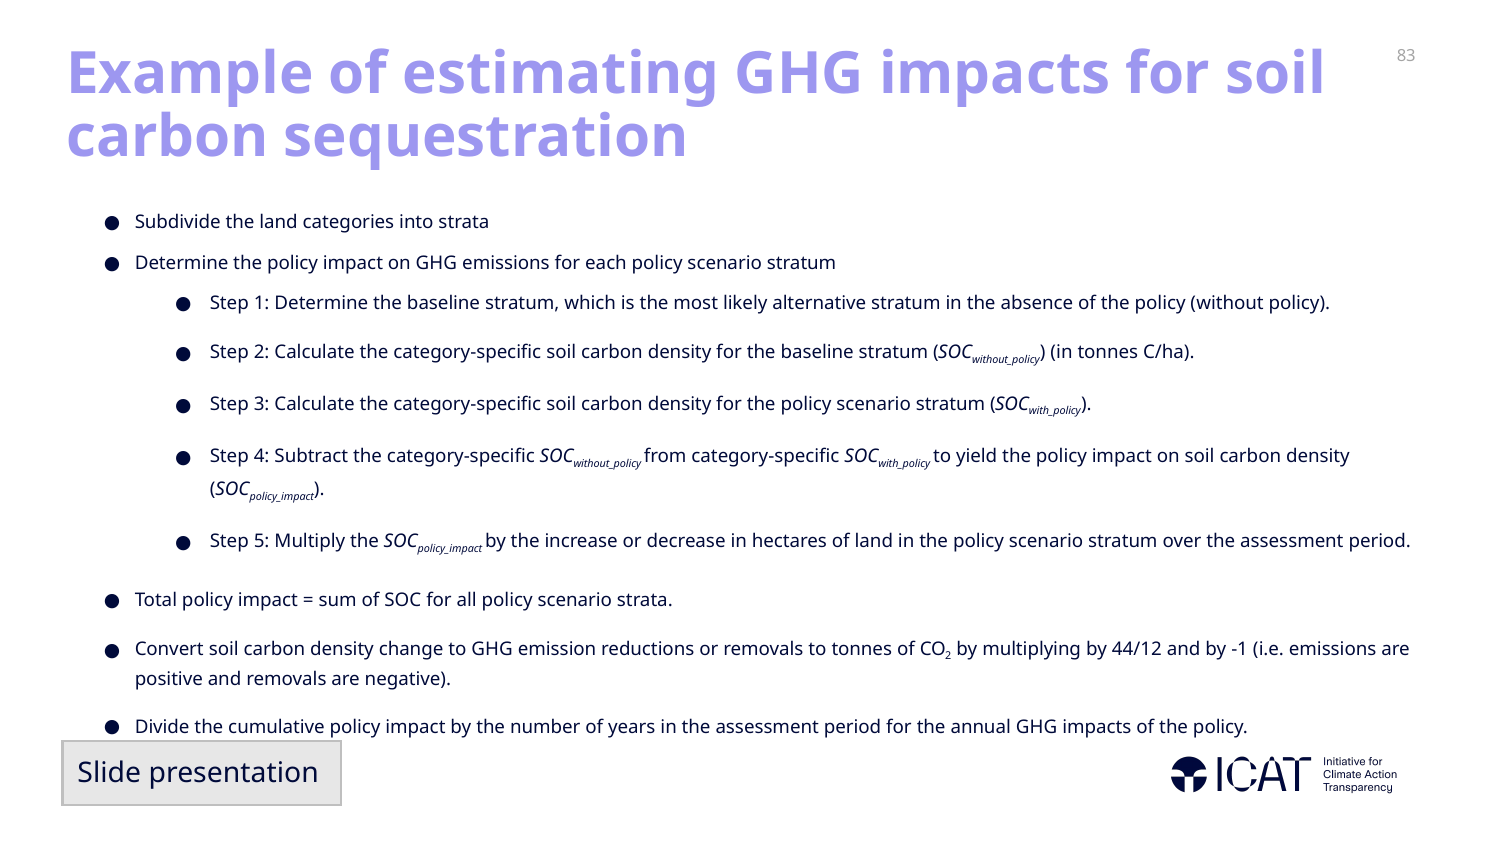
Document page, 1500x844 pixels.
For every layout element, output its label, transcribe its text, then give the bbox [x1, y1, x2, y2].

title Example of estimating GHG impacts for soil carbon sequestration [51, 35, 1449, 177]
text_box [100, 764, 274, 795]
list Subdivide the land categories into strata Determine the policy impact on GHG emissions for each policy scenario stratum Step 1: Determine the baseline stratum, which is the most likely alternative stratum in the absence of the policy (without policy). Step 2: Calculate the category-specific soil carbon density for the baseline stratum (SOCwithout_policy) (in tonnes C/ha). Step 3: Calculate the category-specific soil carbon density for the policy scenario stratum (SOCwith_policy). Step 4: Subtract the category-specific SOCwithout_policy from category-specific SOCwith_policy to yield the policy impact on soil carbon density (SOCpolicy_impact). Step 5: Multiply the SOCpolicy_impact by the increase or decrease in hectares of land in the policy scenario stratum over the assessment period. Total policy impact = sum of SOC for all policy scenario strata. Convert soil carbon density change to GHG emission reductions or removals to tonnes of CO2 by multiplying by 44/12 and by -1 (i.e. emissions are positive and removals are negative). Divide the cumulative policy impact by the number of years in the assessment period for the annual GHG impacts of the policy. [82, 204, 1472, 826]
list Slide presentation [62, 740, 341, 806]
